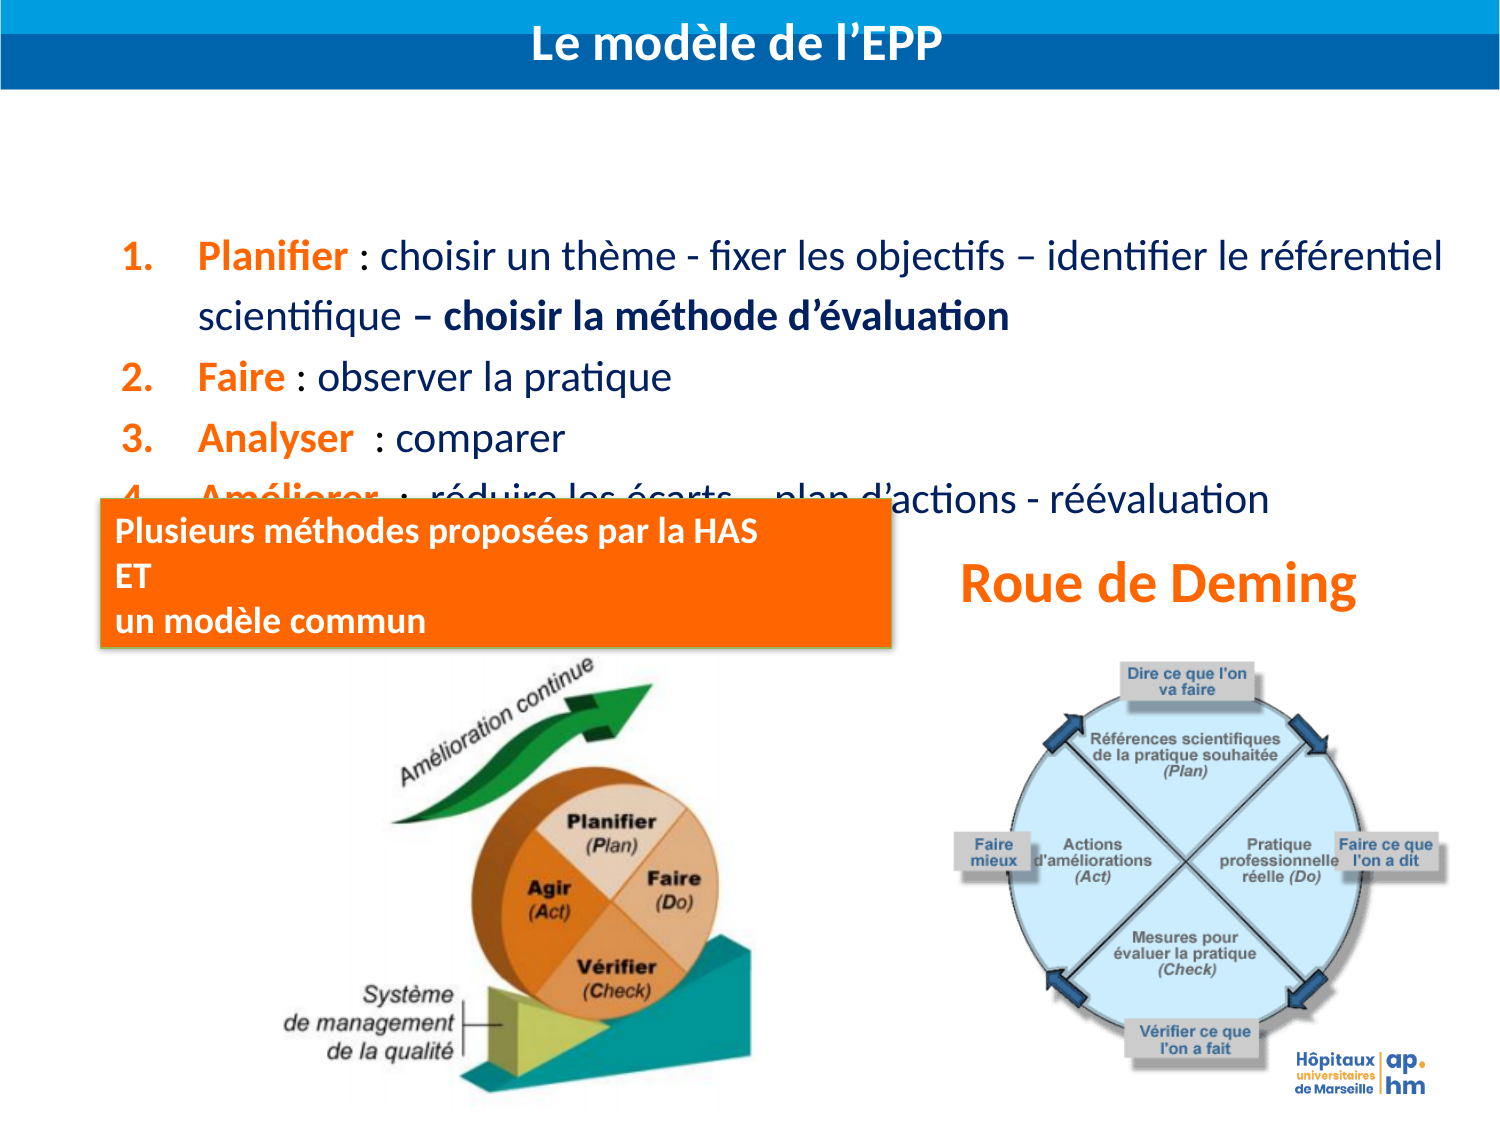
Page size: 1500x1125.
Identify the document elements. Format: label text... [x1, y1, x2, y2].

picture [950, 656, 1466, 1094]
picture [0, 35, 1500, 101]
title Le modèle de l’EPP [100, 0, 1376, 79]
text_box Plusieurs méthodes proposées par la HAS ET un modèle commun [100, 498, 892, 649]
subtitle Planifier : choisir un thème - fixer les objectifs – identifier le référentiel scientifique – choisir la méthode d’évaluation Faire : observer la pratique Analyser : comparer Améliorer : réduire les écarts – plan d’actions - réévaluation [105, 174, 1483, 539]
picture [265, 656, 835, 1111]
text_box Roue de Deming [945, 536, 1435, 622]
